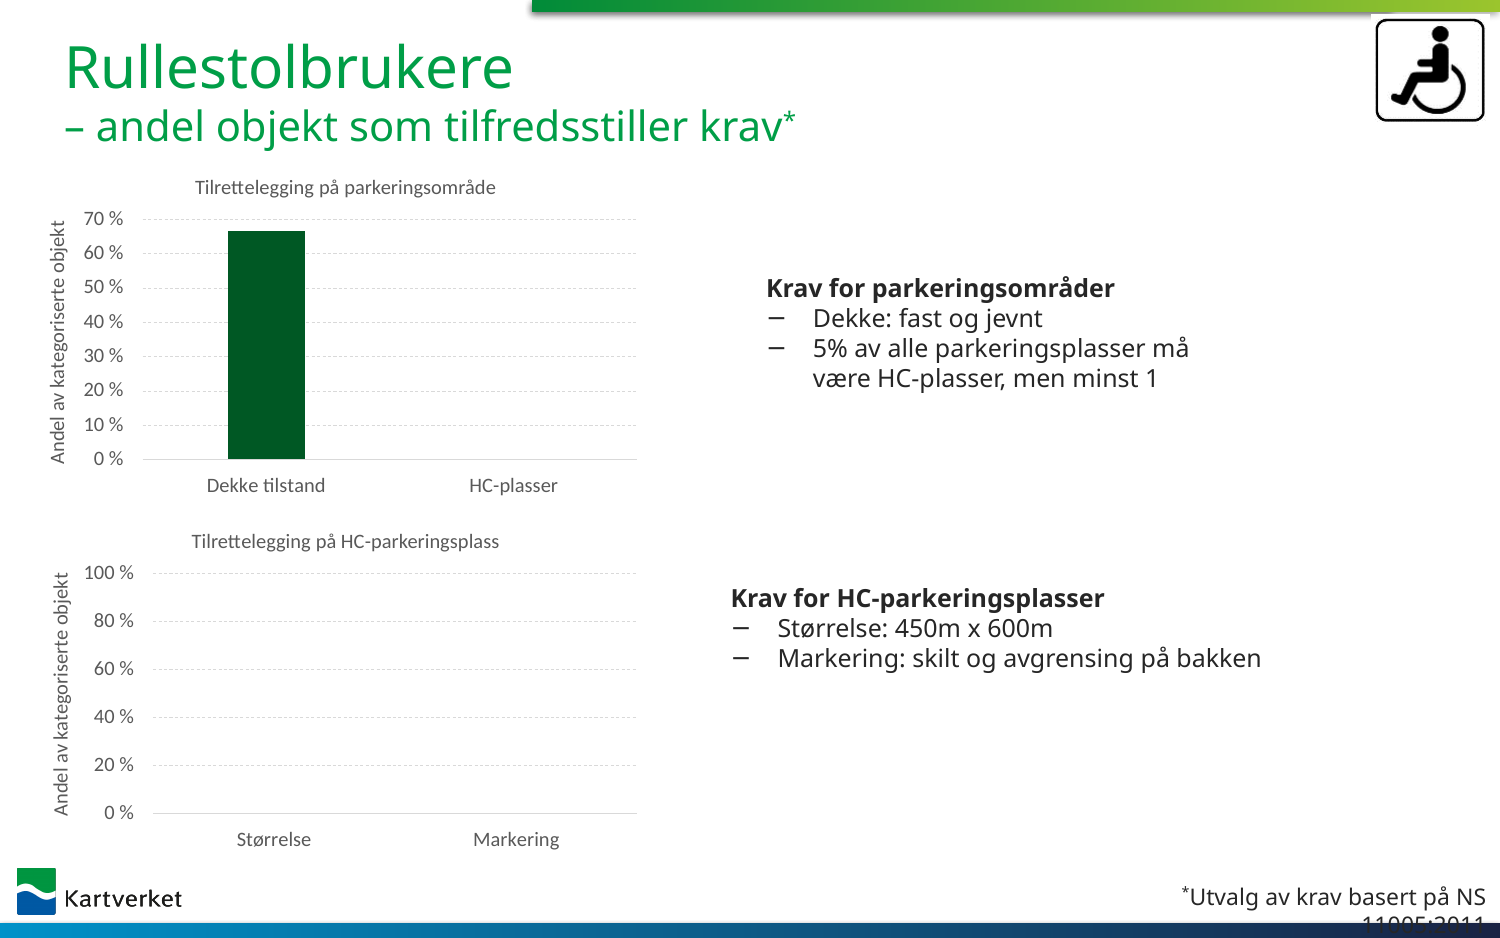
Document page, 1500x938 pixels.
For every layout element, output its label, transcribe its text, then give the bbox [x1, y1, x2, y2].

text_box Krav for parkeringsområder Dekke: fast og jevnt 5% av alle parkeringsplasser må være HC-plasser, men minst 1 [751, 264, 1232, 400]
text_box Rullestolbrukere – andel objekt som tilfredsstiller krav* [49, 23, 1431, 158]
picture [1371, 13, 1491, 127]
text_box Krav for HC-parkeringsplasser Størrelse: 450m x 600m Markering: skilt og avgrensing på bakken [715, 574, 1278, 680]
picture [41, 166, 650, 505]
text_box *Utvalg av krav basert på NS 11005:2011 [1068, 873, 1500, 938]
picture [41, 520, 650, 859]
